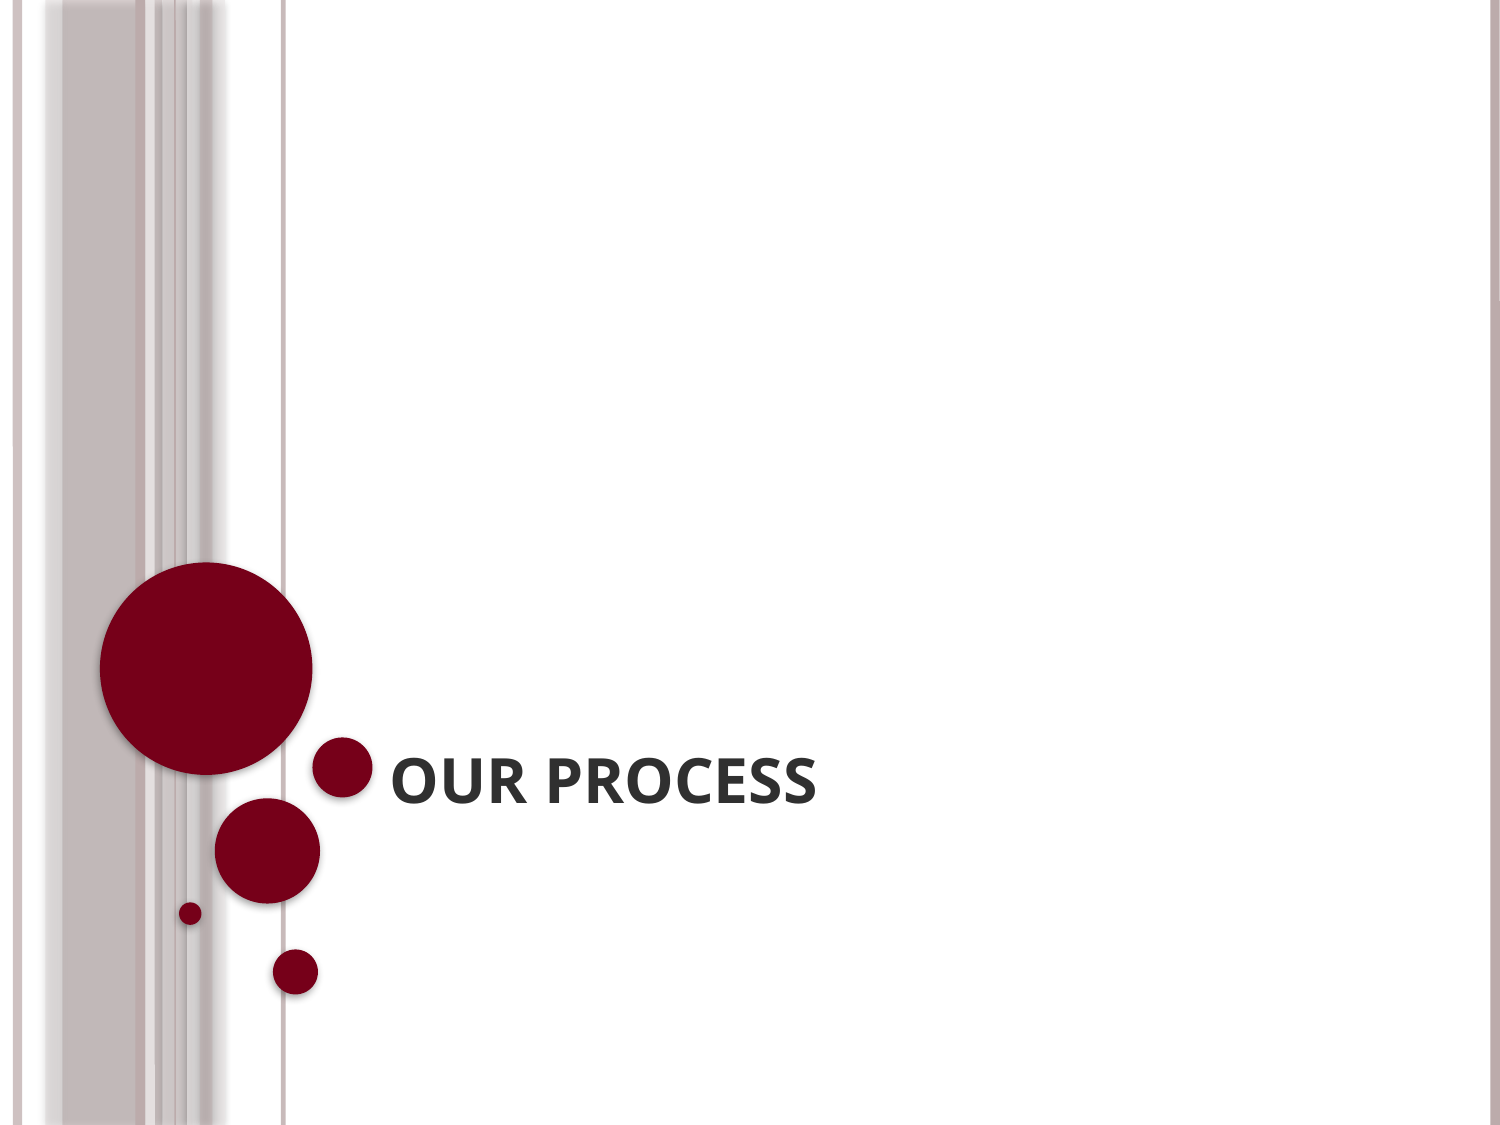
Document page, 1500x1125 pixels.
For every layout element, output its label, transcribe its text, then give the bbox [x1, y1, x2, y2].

title Our Process [375, 512, 1388, 824]
